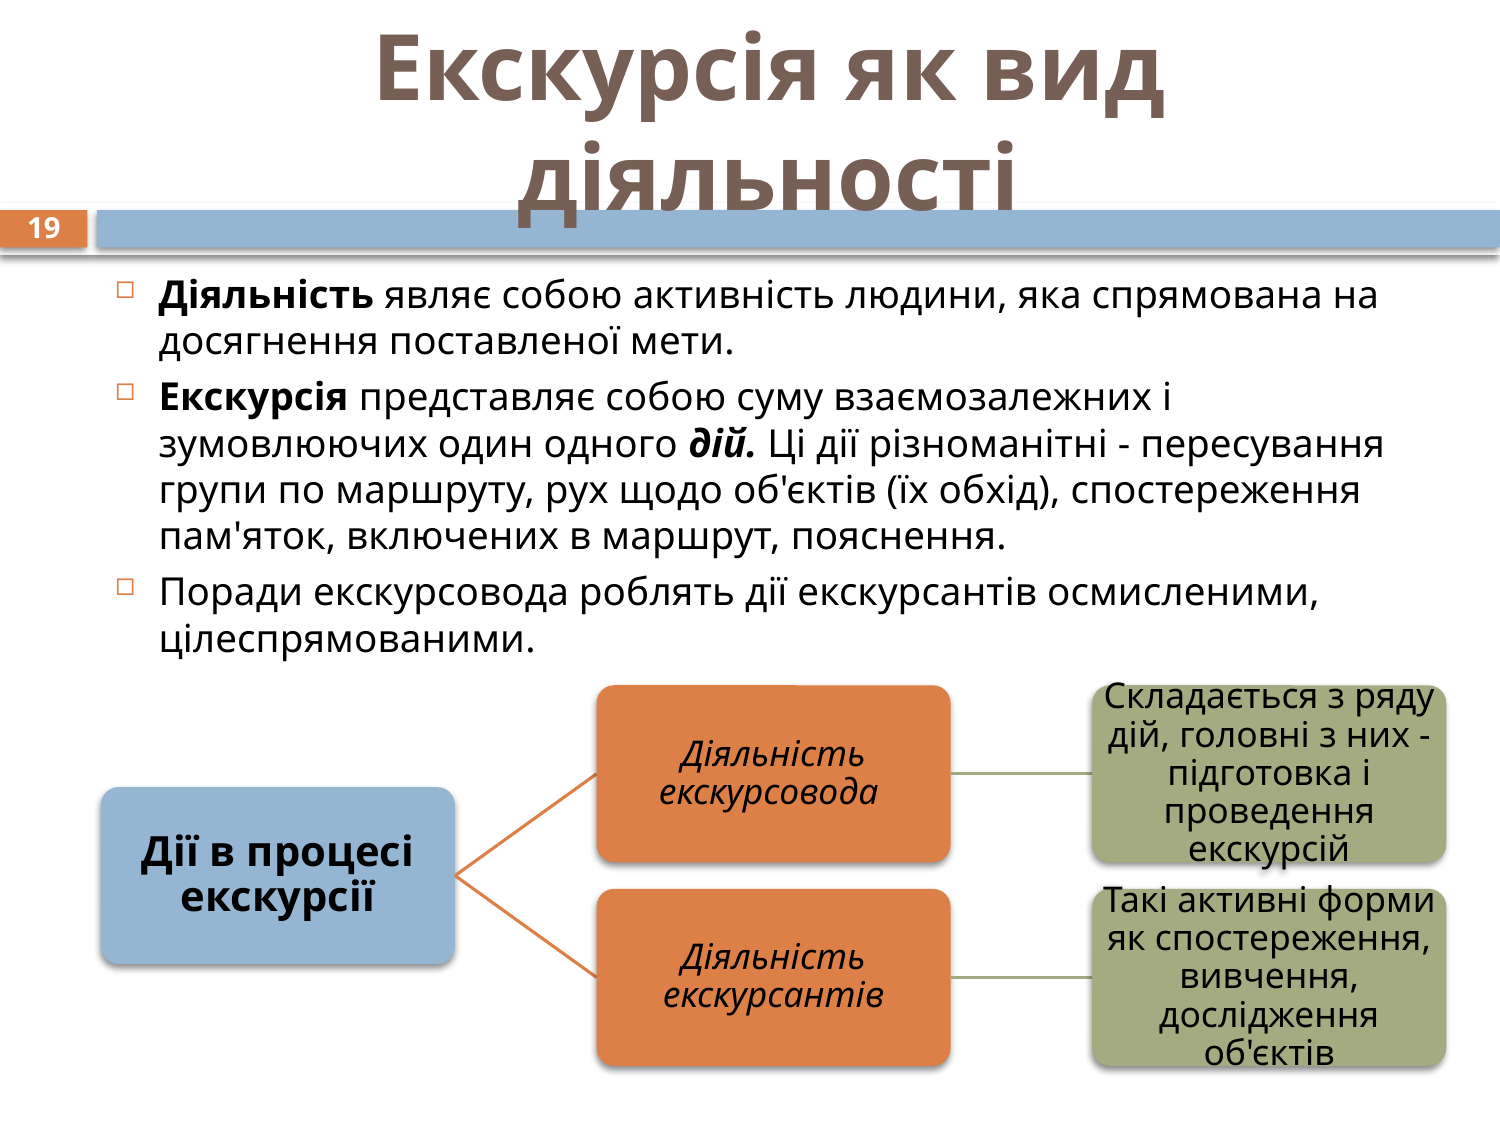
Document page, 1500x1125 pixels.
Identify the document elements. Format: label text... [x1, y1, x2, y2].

title Екскурсія як вид діяльності [100, 37, 1438, 200]
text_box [100, 625, 1448, 1125]
slide_number 19 [0, 208, 88, 249]
list Діяльність являє собою активність людини, яка спрямована на досягнення поставленої мети. Екскурсія представляє собою суму взаємозалежних і зумовлюючих один одного дій. Ці дії різноманітні - пересування групи по маршруту, рух щодо об'єктів (їх обхід), спостереження пам'яток, включених в маршрут, пояснення. Поради екскурсовода роблять дії екскурсантів осмисленими, цілеспрямованими. [100, 262, 1459, 764]
